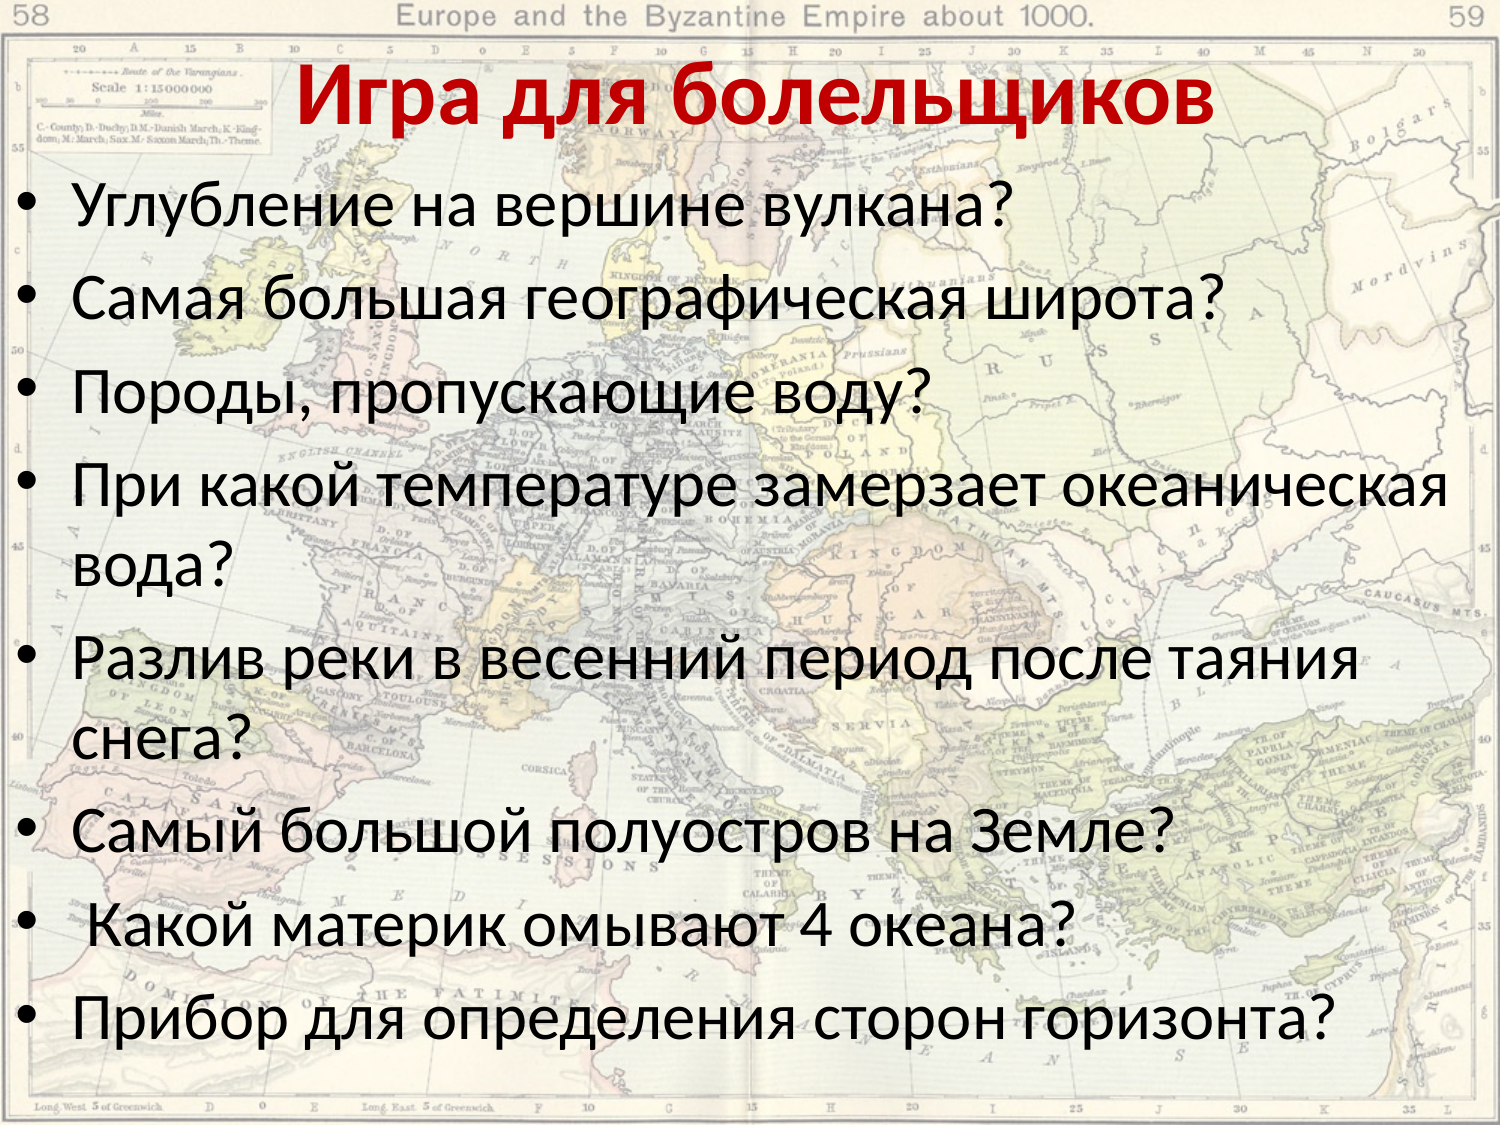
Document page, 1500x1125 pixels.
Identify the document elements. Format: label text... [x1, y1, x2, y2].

list Углубление на вершине вулкана? Самая большая географическая широта? Породы, пропускающие воду? При какой температуре замерзает океаническая вода? Разлив реки в весенний период после таяния снега? Самый большой полуостров на Земле? Какой материк омывают 4 океана? Прибор для определения сторон горизонта? [0, 152, 1500, 1102]
title Игра для болельщиков [82, 0, 1432, 152]
